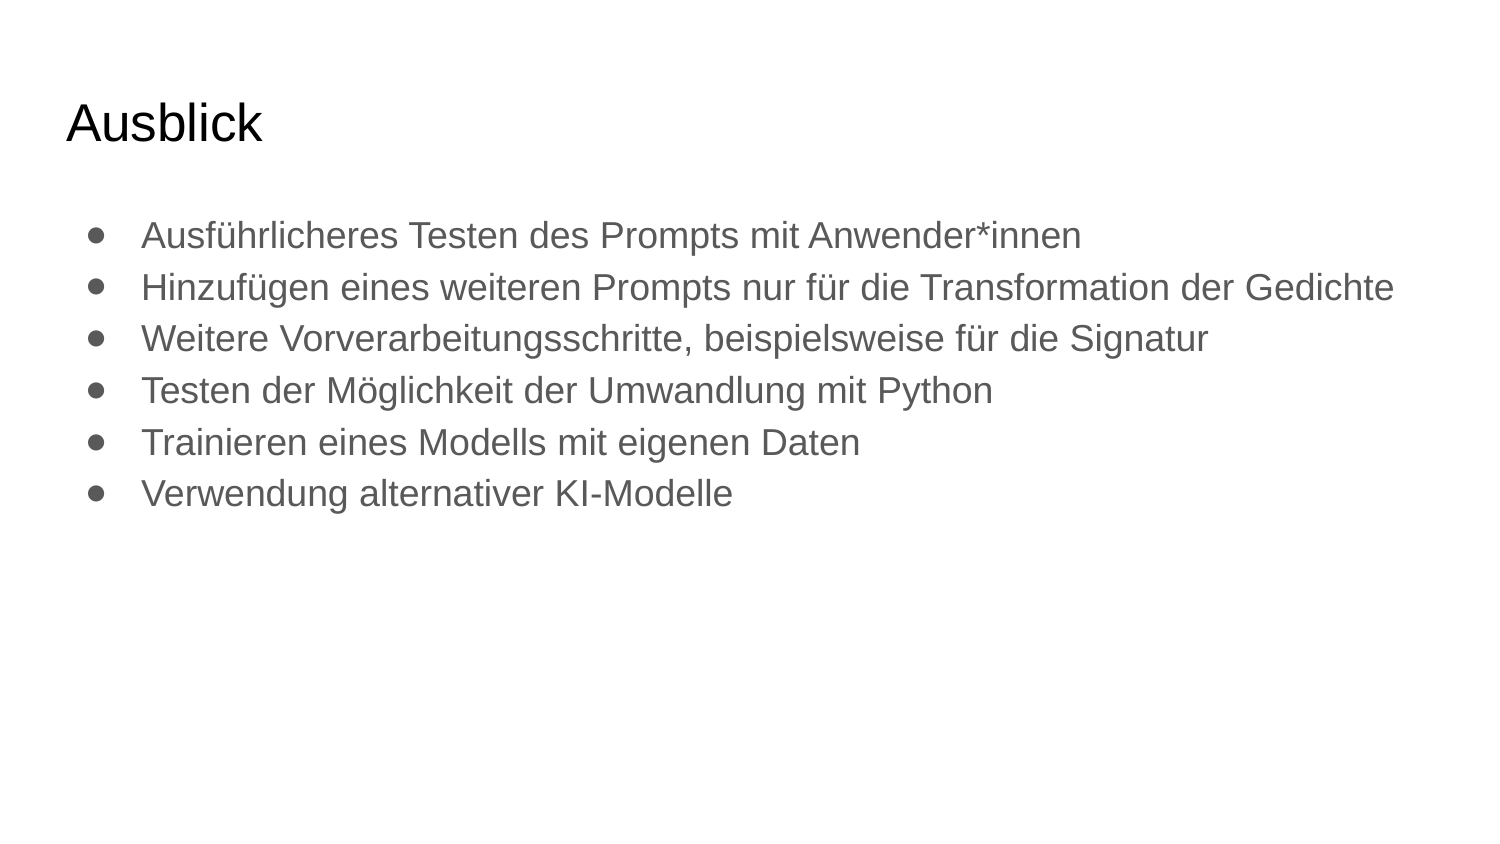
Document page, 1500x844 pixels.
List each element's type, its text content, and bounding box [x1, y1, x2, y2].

list Ausführlicheres Testen des Prompts mit Anwender*innen Hinzufügen eines weiteren Prompts nur für die Transformation der Gedichte Weitere Vorverarbeitungsschritte, beispielsweise für die Signatur Testen der Möglichkeit der Umwandlung mit Python Trainieren eines Modells mit eigenen Daten Verwendung alternativer KI-Modelle [51, 189, 1449, 750]
title Ausblick [51, 72, 1449, 167]
